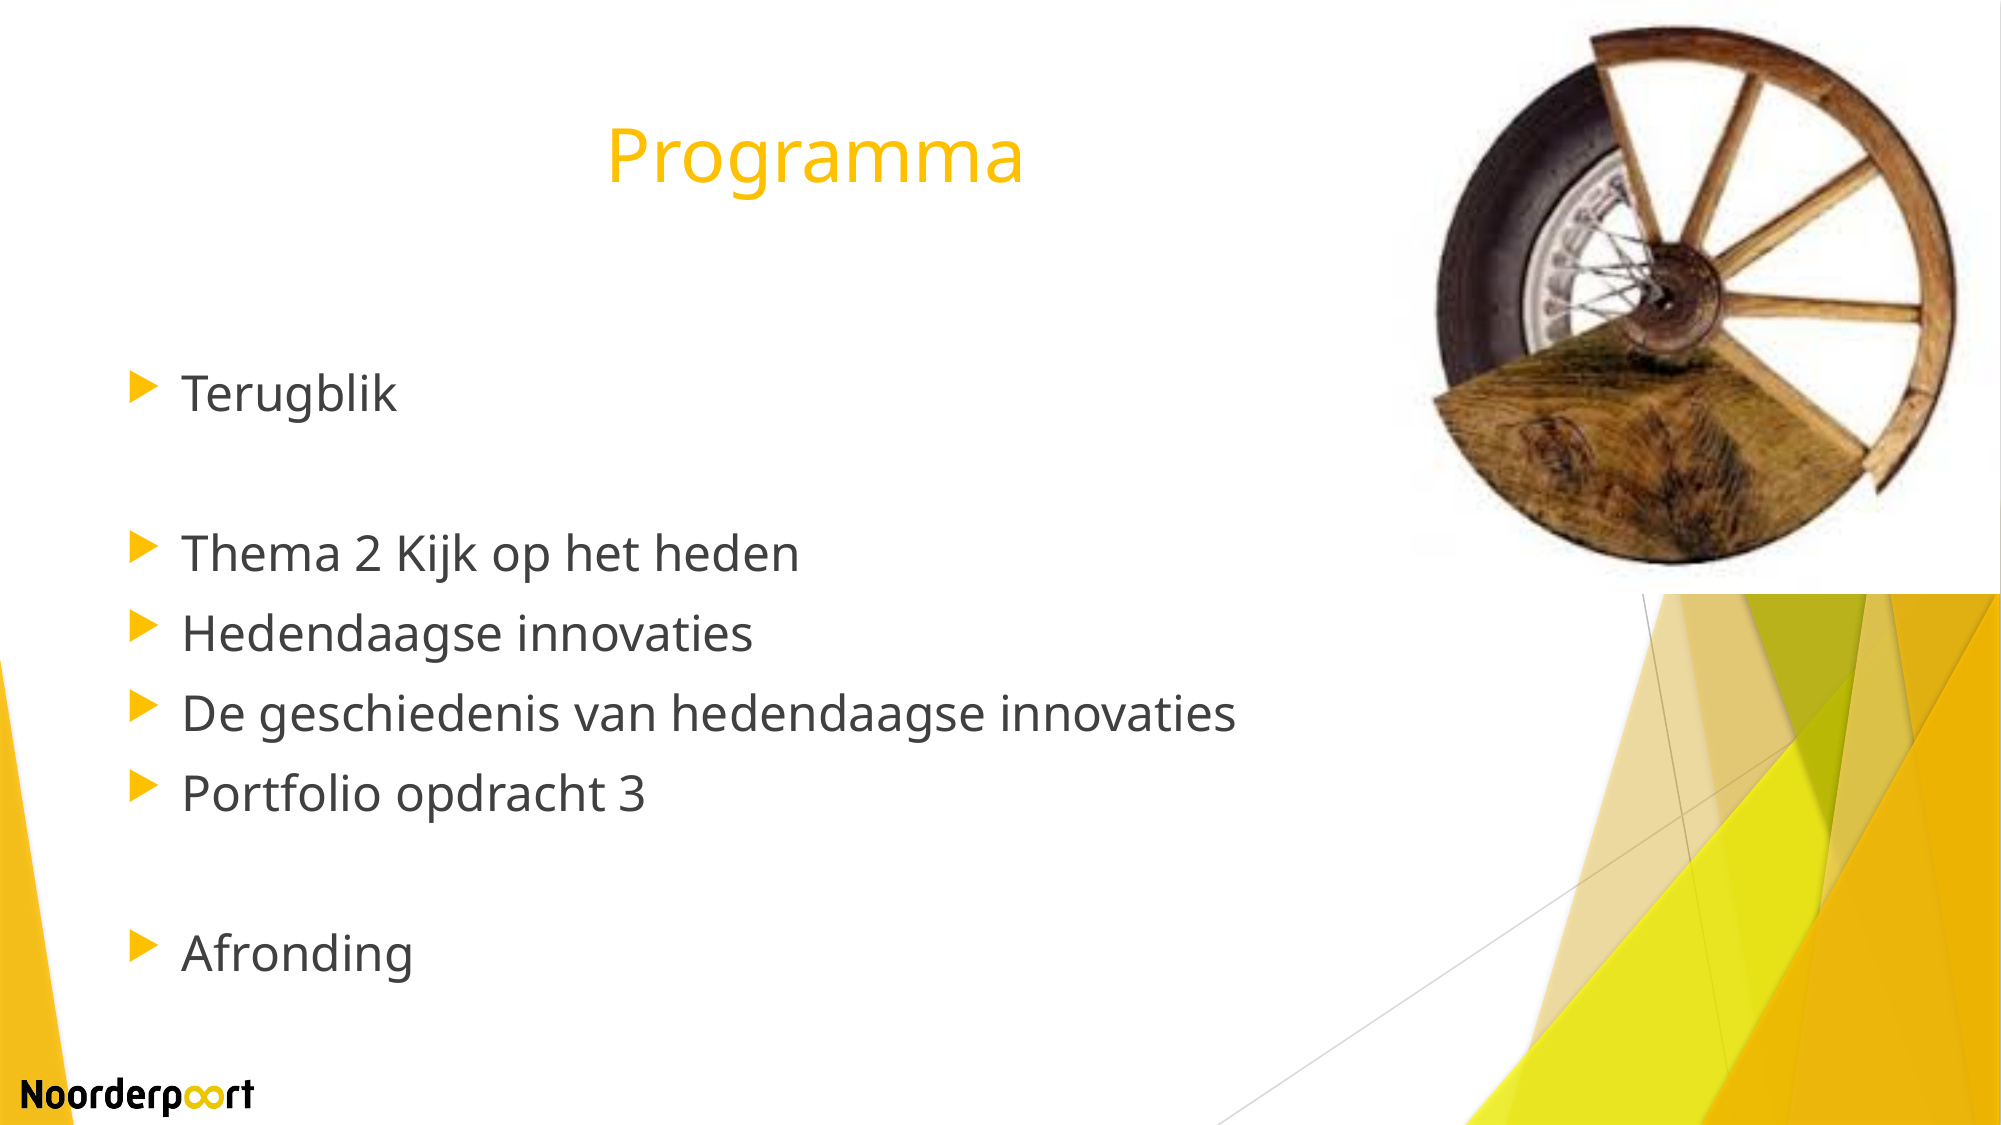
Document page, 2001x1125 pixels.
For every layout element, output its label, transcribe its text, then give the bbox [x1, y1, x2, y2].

picture [1392, 0, 2000, 595]
title Programma [111, 99, 1387, 317]
list Terugblik Thema 2 Kijk op het heden Hedendaagse innovaties De geschiedenis van hedendaagse innovaties Portfolio opdracht 3 Afronding [111, 354, 1522, 992]
picture [19, 1075, 255, 1119]
